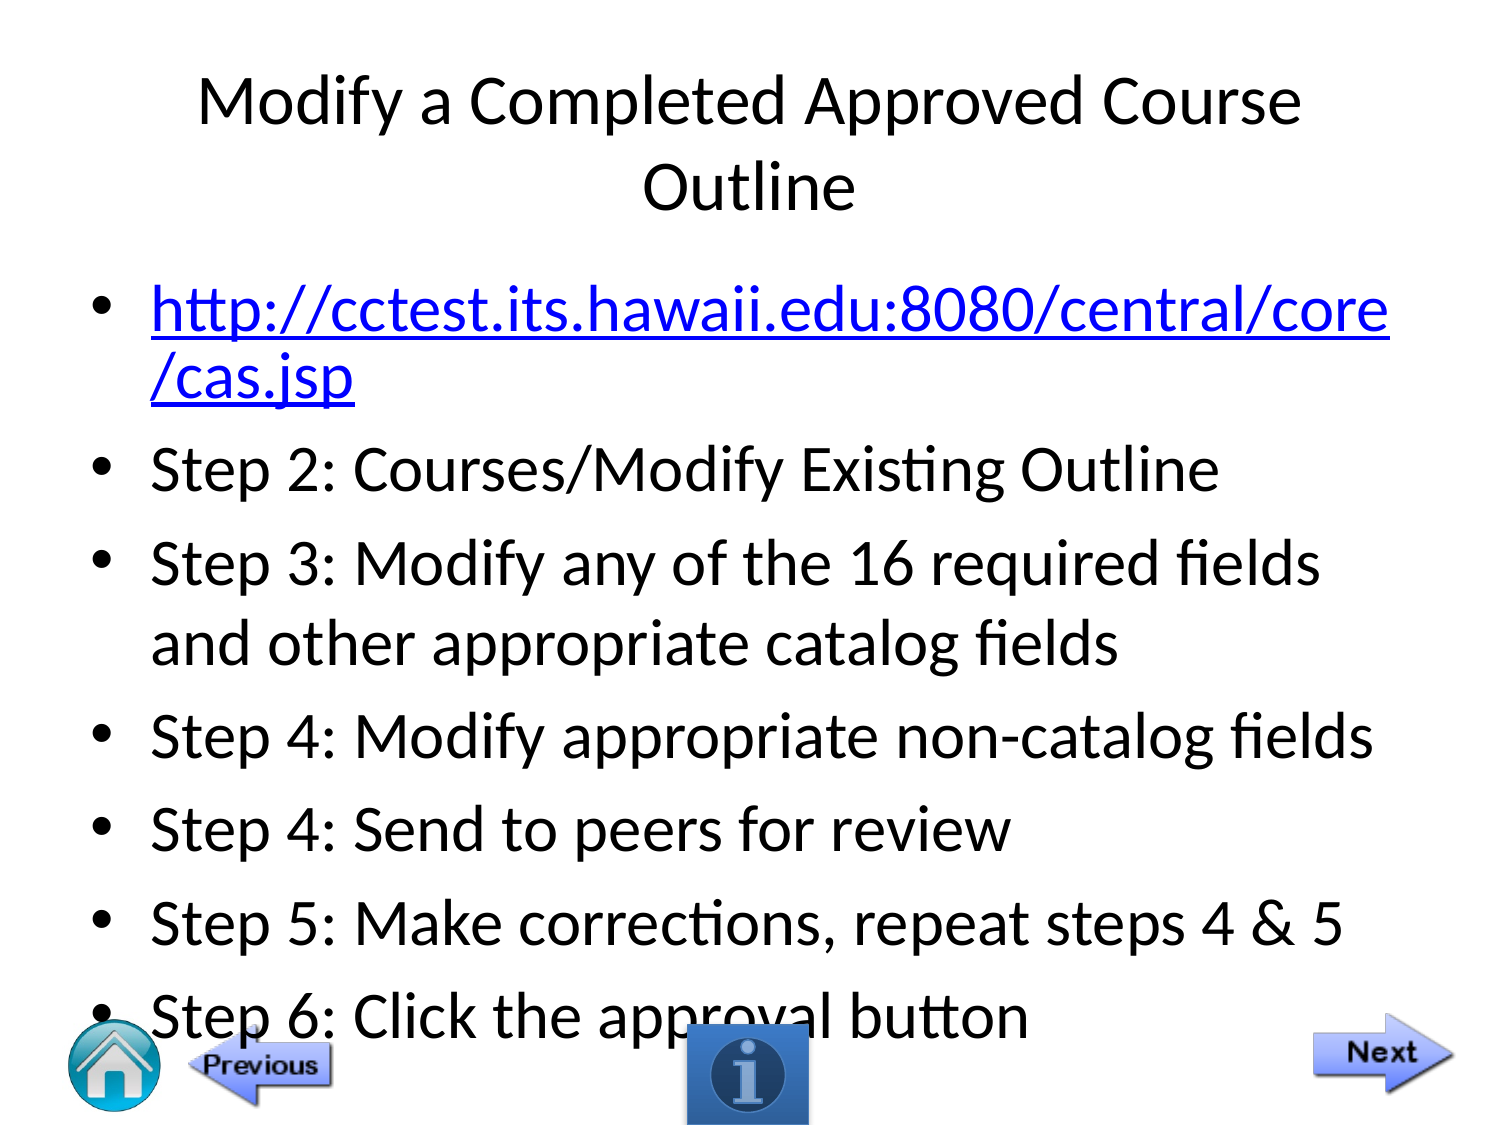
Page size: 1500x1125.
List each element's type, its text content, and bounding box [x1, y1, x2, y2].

list http://cctest.its.hawaii.edu:8080/central/core/cas.jsp Step 2: Courses/Modify Existing Outline Step 3: Modify any of the 16 required fields and other appropriate catalog fields Step 4: Modify appropriate non-catalog fields Step 4: Send to peers for review Step 5: Make corrections, repeat steps 4 & 5 Step 6: Click the approval button [75, 257, 1425, 1000]
picture [62, 1012, 166, 1116]
text_box [687, 1024, 809, 1125]
picture [1312, 1012, 1460, 1100]
title Modify a Completed Approved Course Outline [75, 45, 1425, 233]
picture [187, 1023, 338, 1113]
